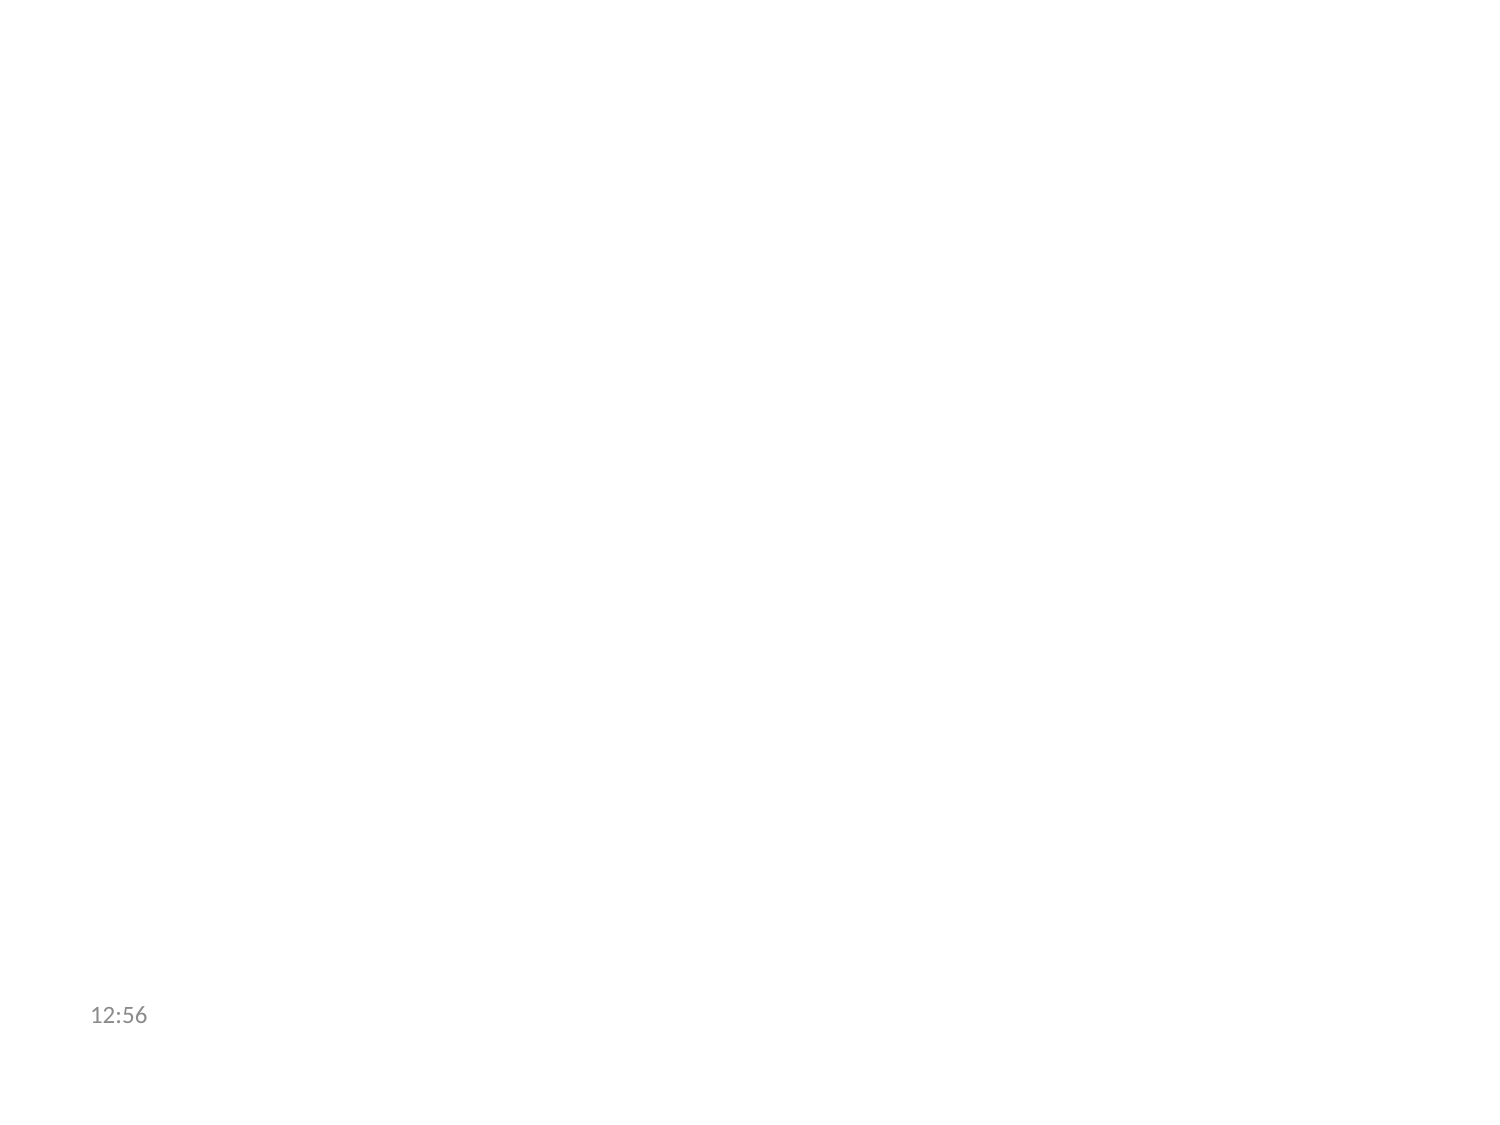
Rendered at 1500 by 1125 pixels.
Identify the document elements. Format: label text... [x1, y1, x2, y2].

text_box 15:35 [75, 983, 425, 1044]
